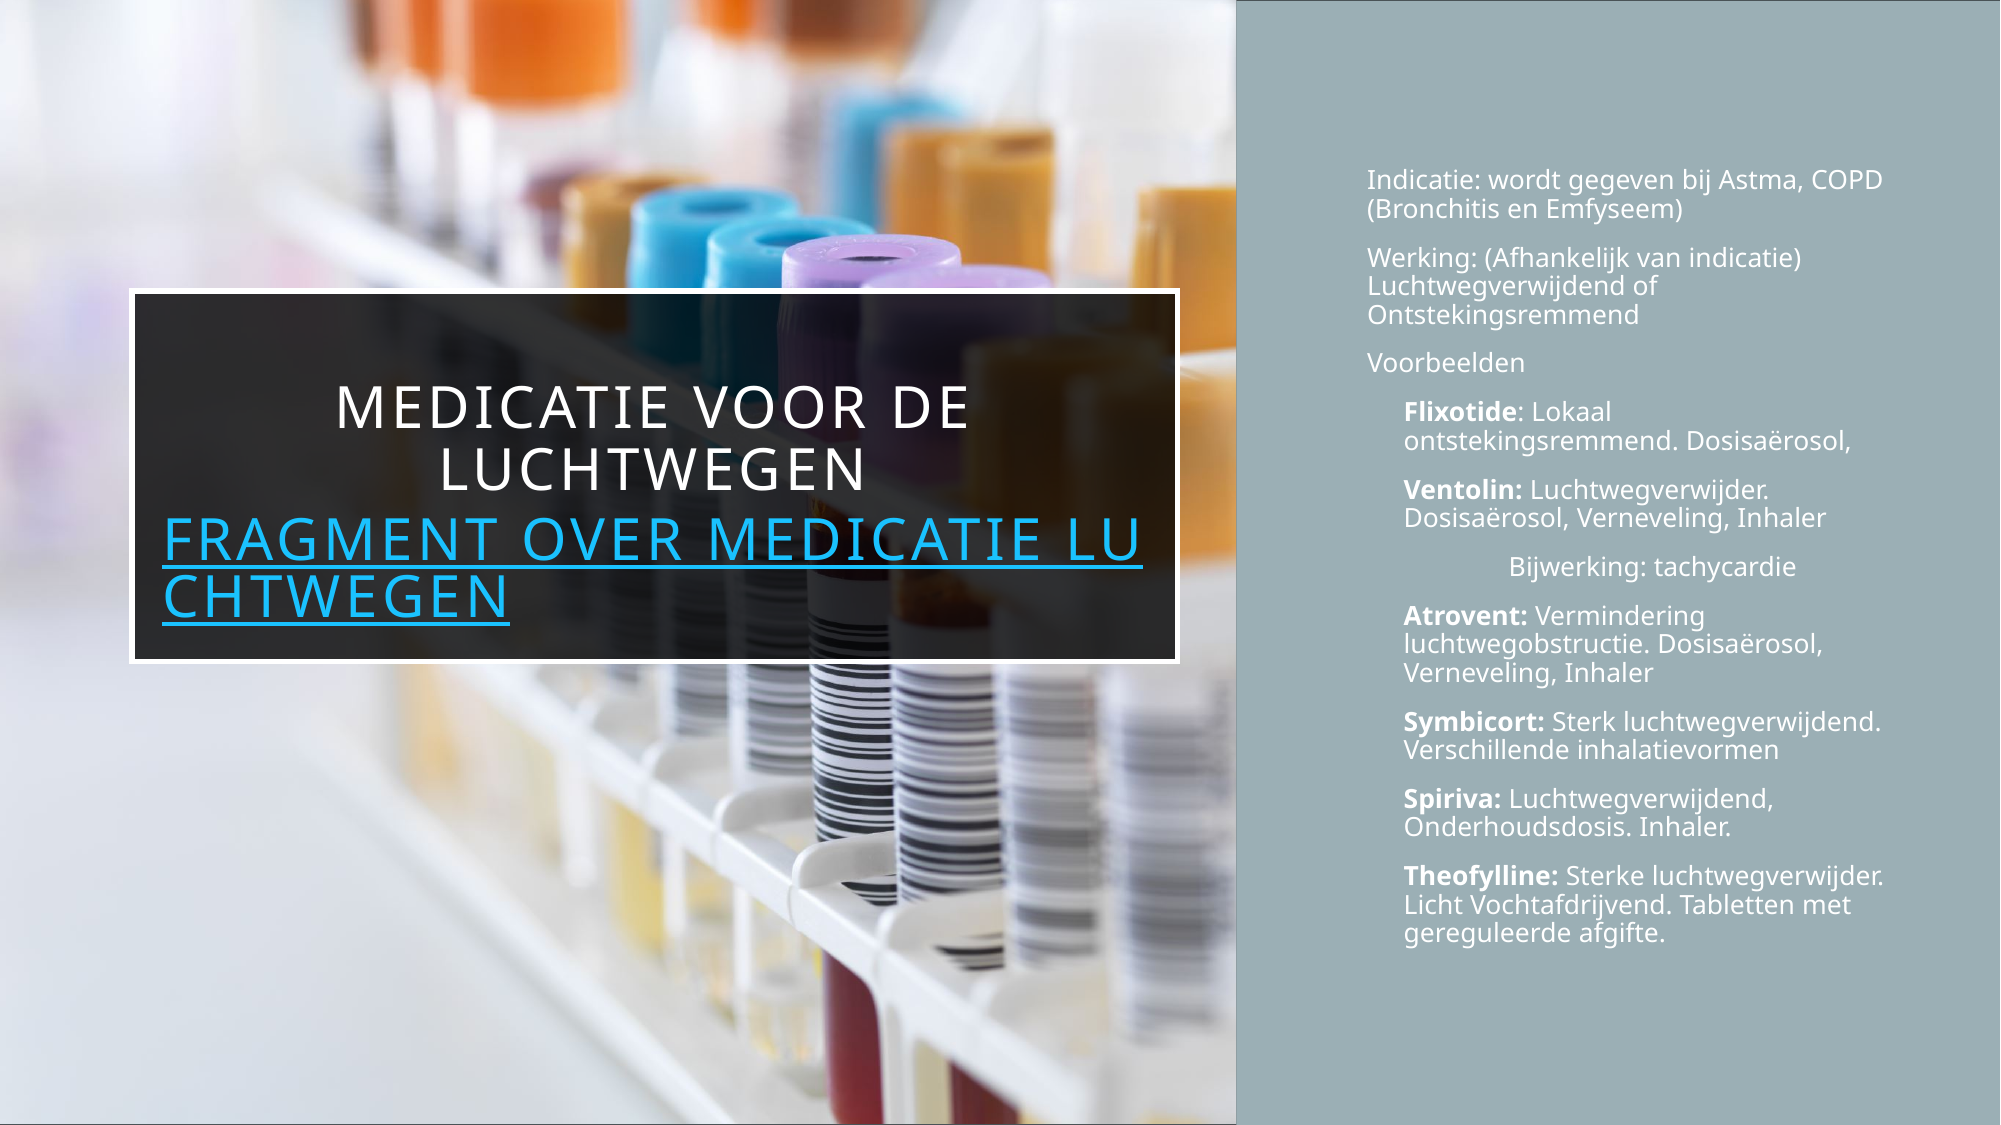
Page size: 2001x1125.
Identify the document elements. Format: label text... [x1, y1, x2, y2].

text_box [1235, 0, 2000, 1125]
list Indicatie: wordt gegeven bij Astma, COPD (Bronchitis en Emfyseem) Werking: (Afhankelijk van indicatie) Luchtwegverwijdend of Ontstekingsremmend Voorbeelden Flixotide: Lokaal ontstekingsremmend. Dosisaërosol, Ventolin: Luchtwegverwijder. Dosisaërosol, Verneveling, Inhaler Bijwerking: tachycardie Atrovent: Vermindering luchtwegobstructie. Dosisaërosol, Verneveling, Inhaler Symbicort: Sterk luchtwegverwijdend. Verschillende inhalatievormen Spiriva: Luchtwegverwijdend, Onderhoudsdosis. Inhaler. Theofylline: Sterke luchtwegverwijder. Licht Vochtafdrijvend. Tabletten met gereguleerde afgifte. [1352, 159, 1906, 968]
picture [0, 0, 1237, 1124]
